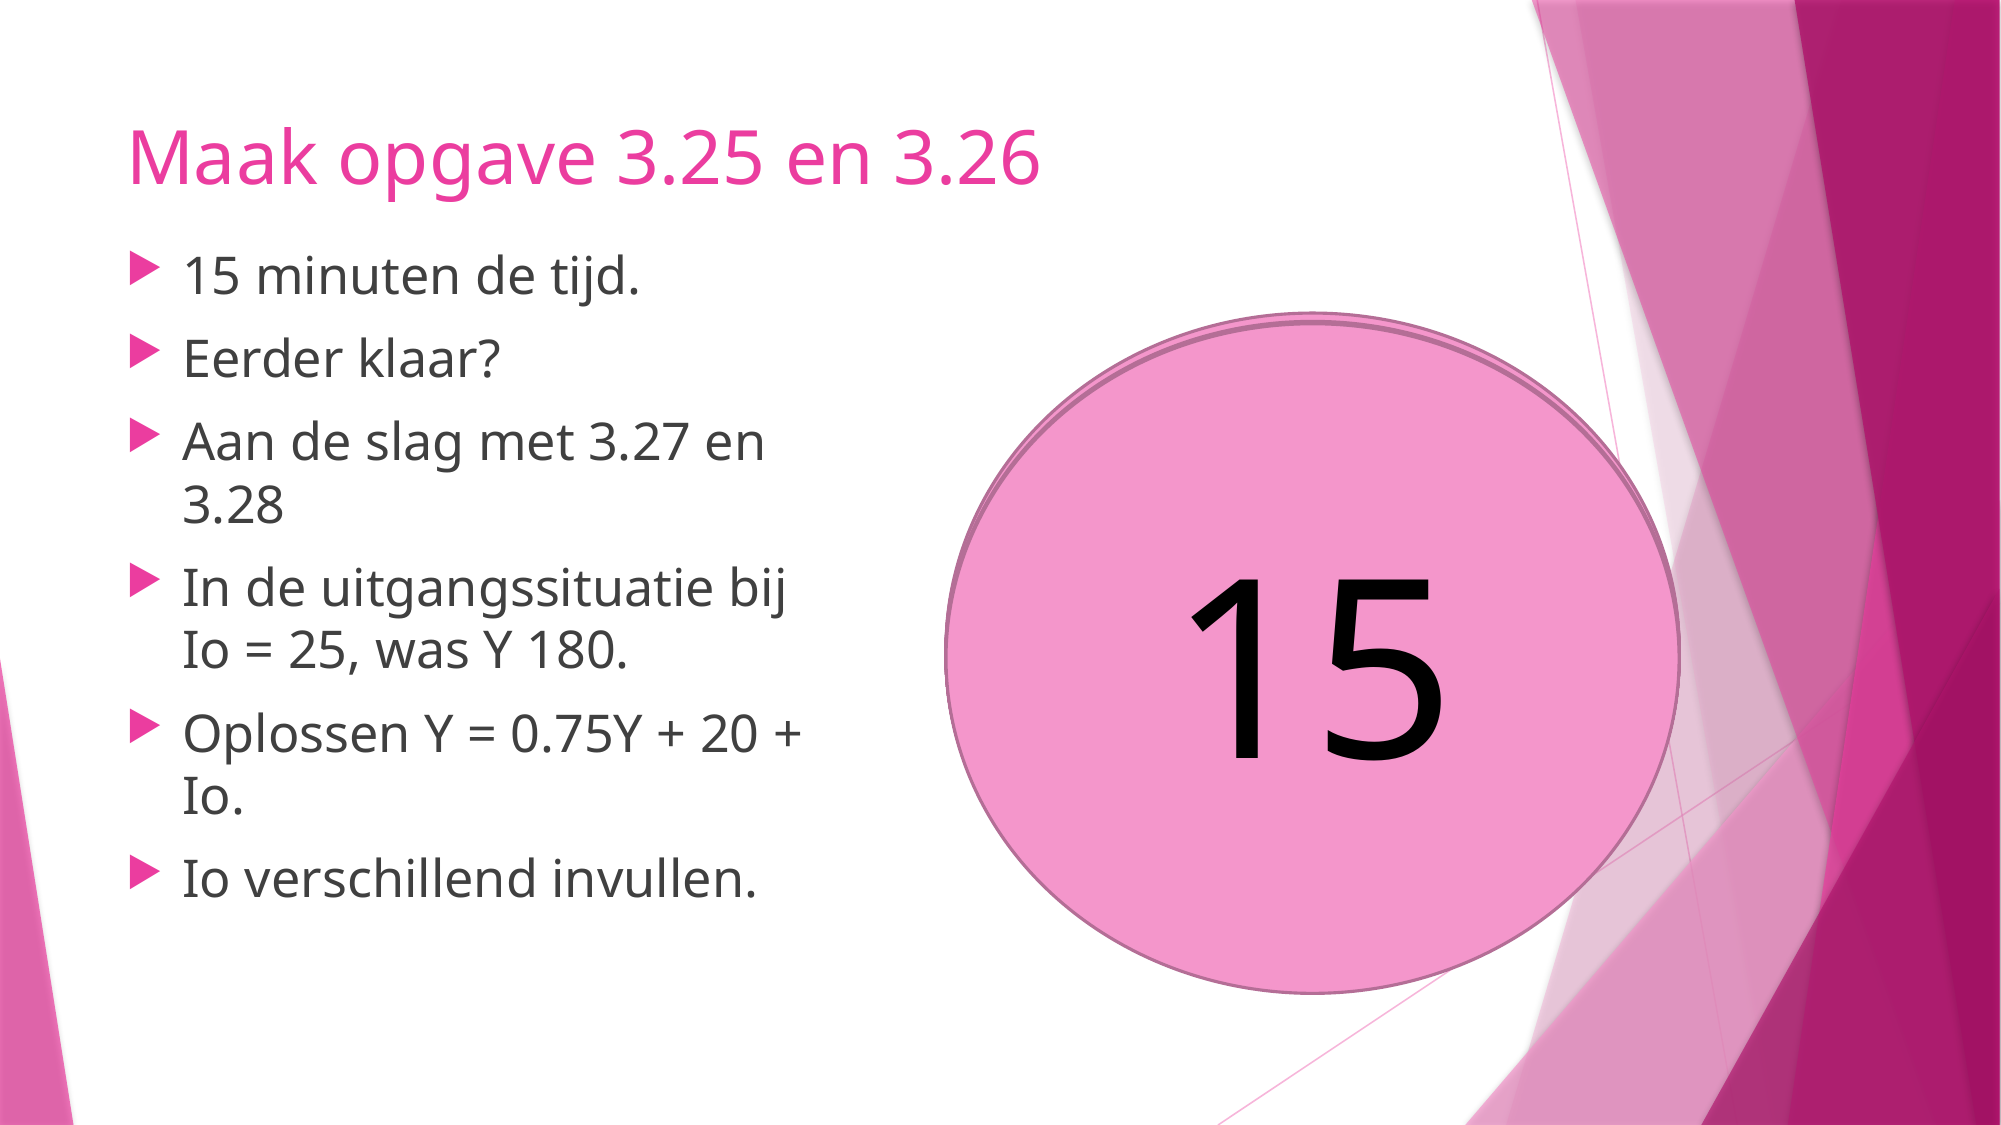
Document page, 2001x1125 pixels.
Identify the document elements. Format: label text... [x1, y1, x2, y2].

list 15 minuten de tijd. Eerder klaar? Aan de slag met 3.27 en 3.28 In de uitgangssituatie bij Io = 25, was Y 180. Oplossen Y = 0.75Y + 20 + Io. Io verschillend invullen. [111, 234, 841, 1125]
title Maak opgave 3.25 en 3.26 [111, 101, 1522, 319]
text_box 14 [961, 319, 1660, 555]
text_box 15 [944, 322, 1681, 995]
text_box 13 [946, 311, 1680, 624]
